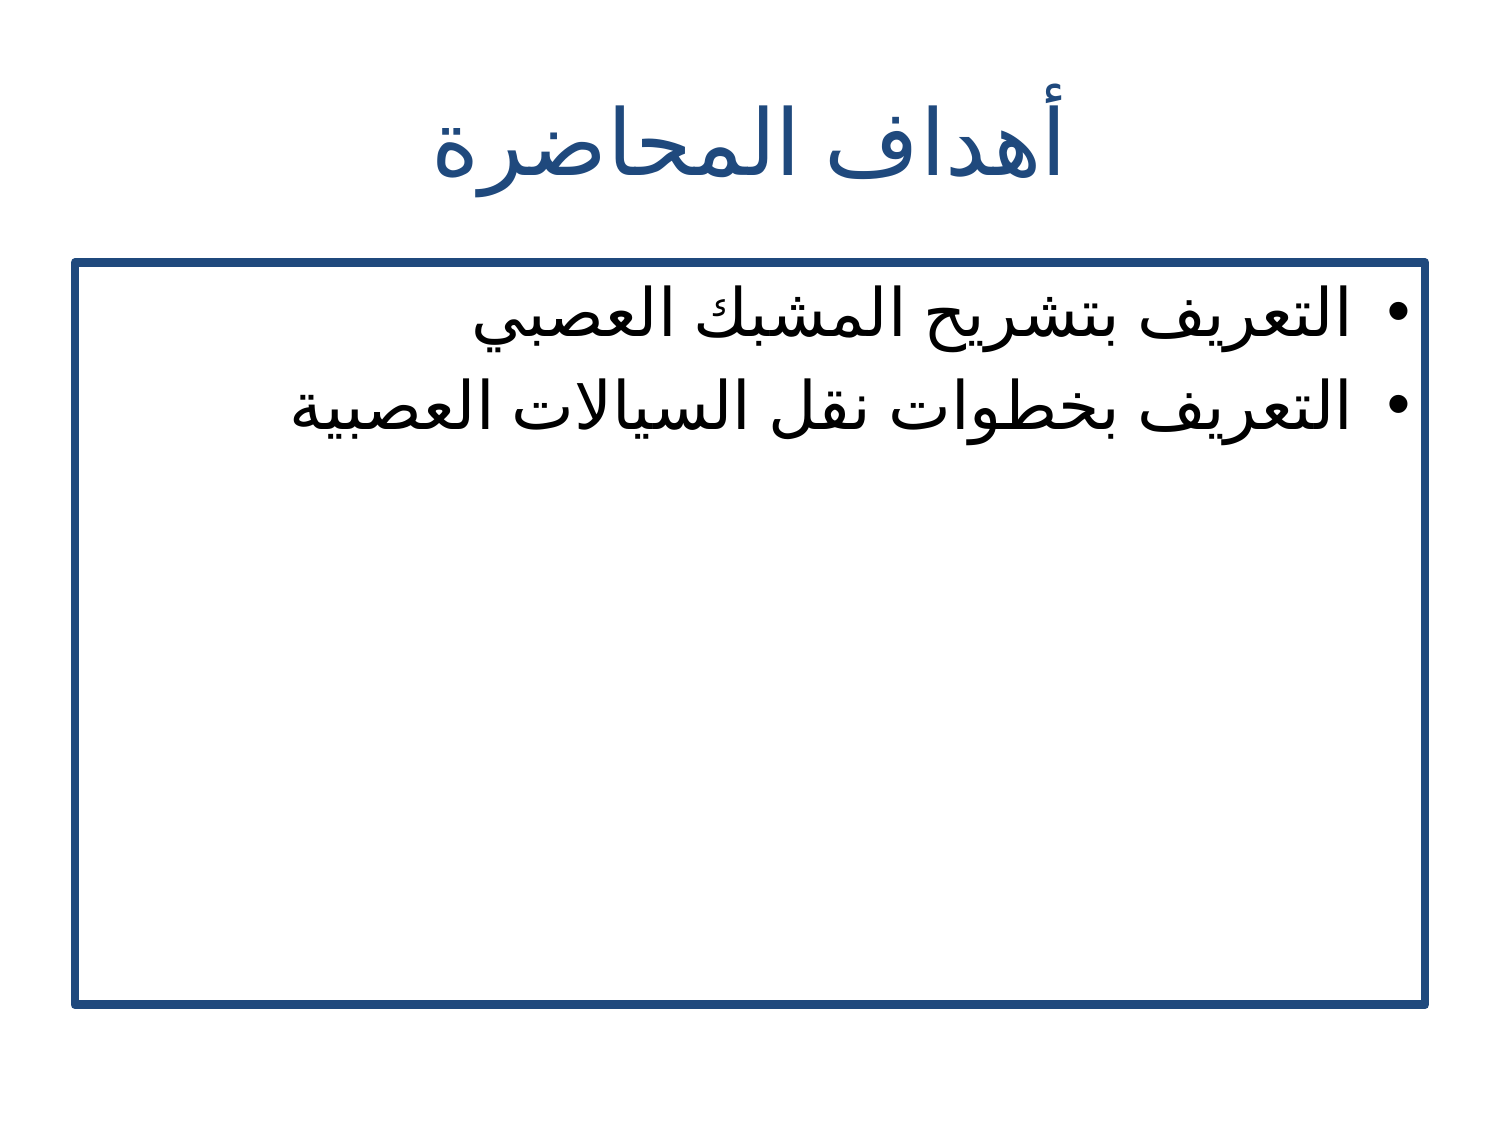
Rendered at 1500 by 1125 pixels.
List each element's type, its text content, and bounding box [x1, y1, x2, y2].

title أهداف المحاضرة [75, 45, 1425, 233]
list التعريف بتشريح المشبك العصبي التعريف بخطوات نقل السيالات العصبية [75, 262, 1425, 1005]
